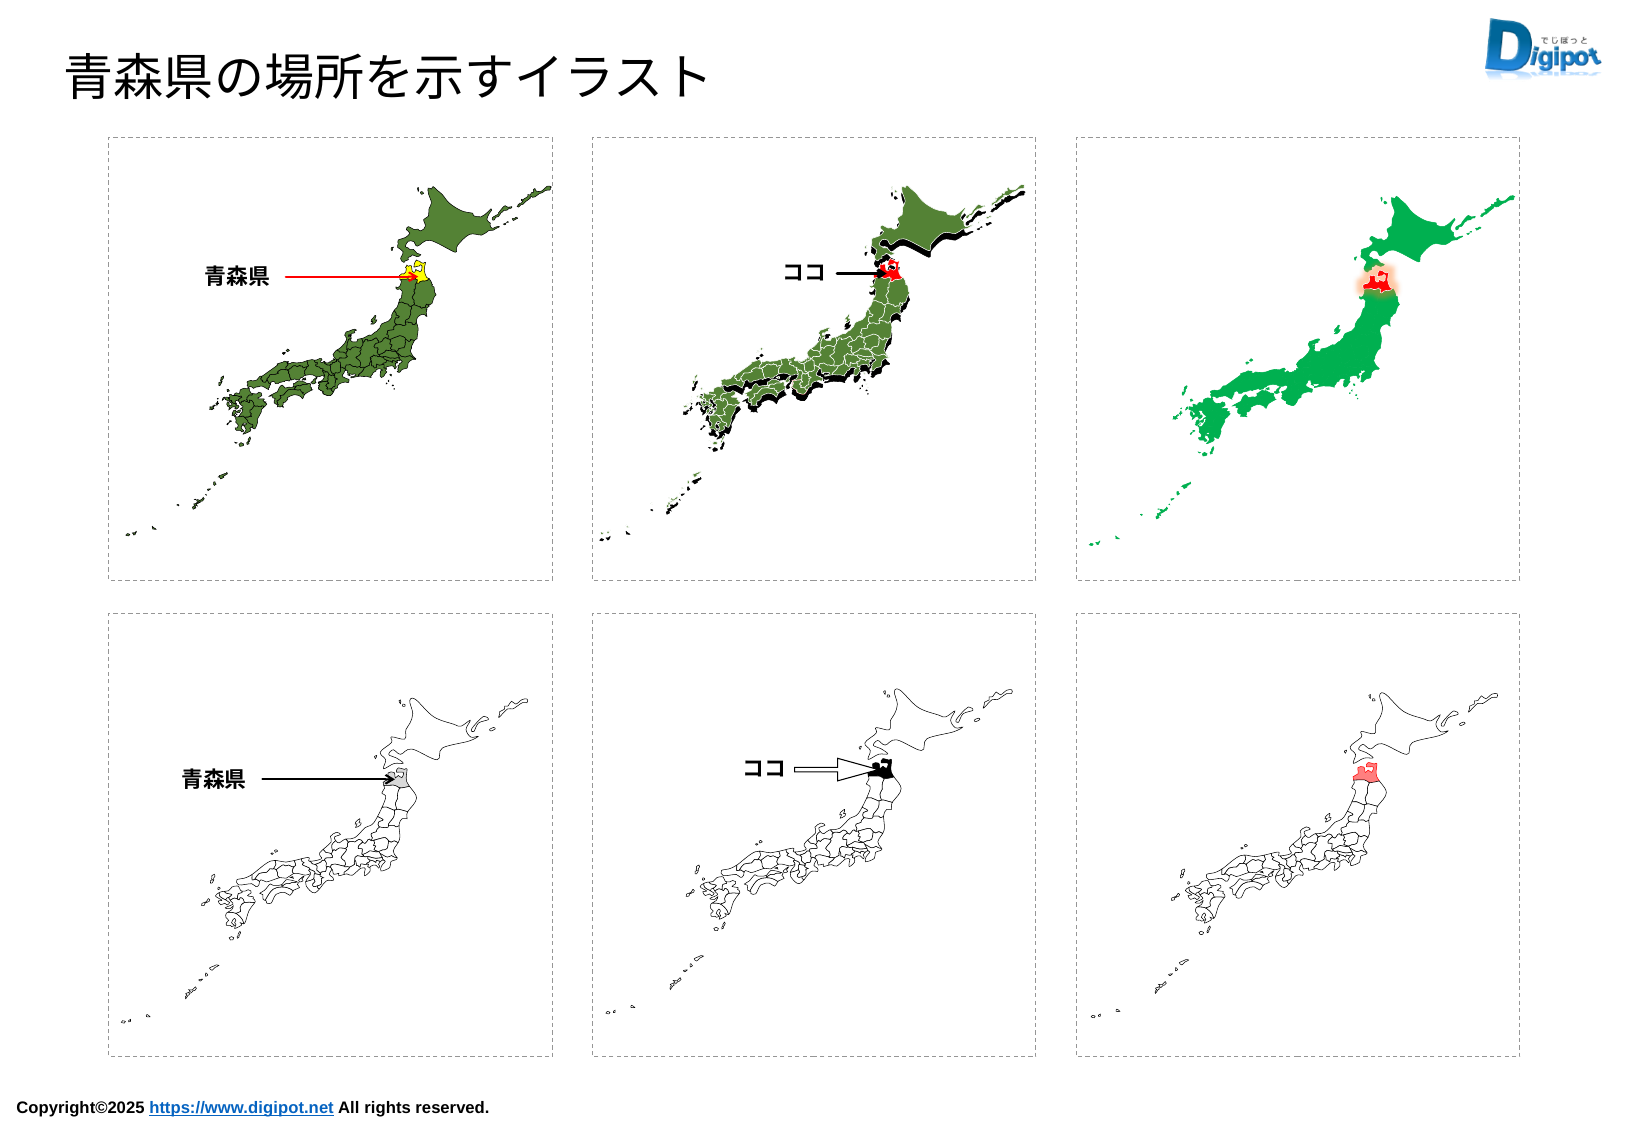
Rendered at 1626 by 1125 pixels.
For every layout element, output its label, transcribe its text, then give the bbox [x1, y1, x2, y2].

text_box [1091, 692, 1498, 1018]
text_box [121, 698, 528, 1024]
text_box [599, 184, 1026, 542]
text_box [605, 688, 1013, 1015]
picture [1485, 18, 1602, 82]
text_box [1089, 195, 1515, 546]
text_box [125, 186, 552, 537]
text_box 青森県の場所を示すイラスト [49, 38, 728, 113]
